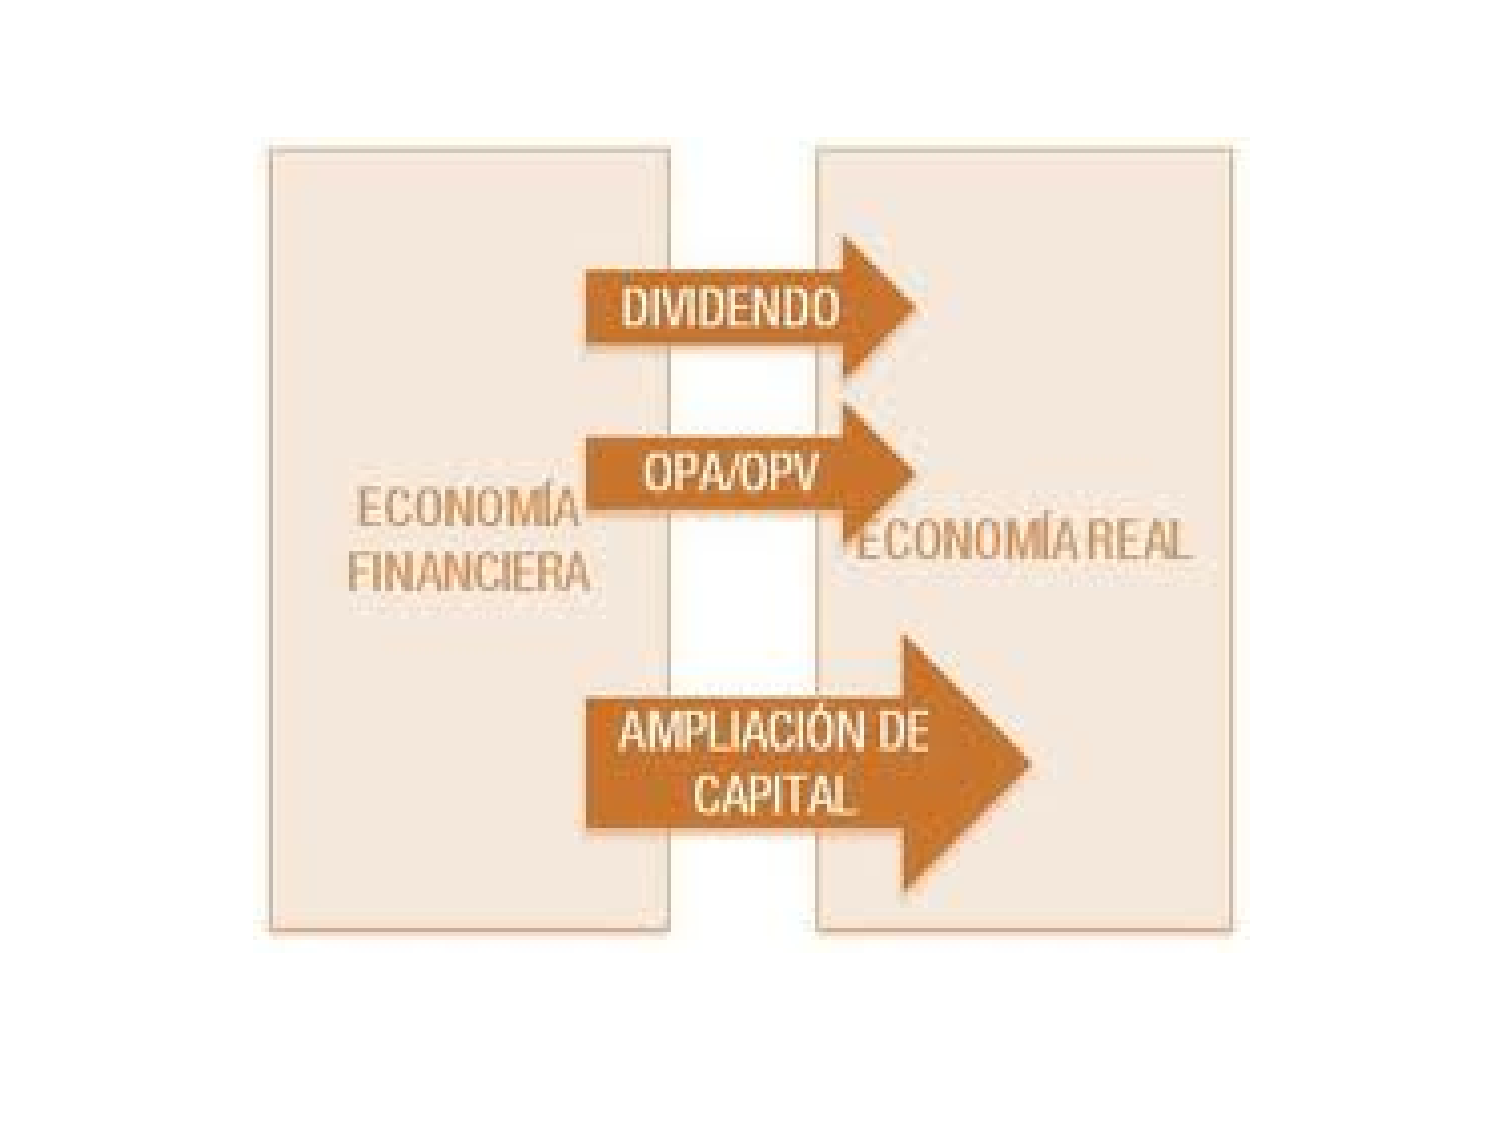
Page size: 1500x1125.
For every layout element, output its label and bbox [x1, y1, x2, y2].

picture [253, 136, 1251, 953]
